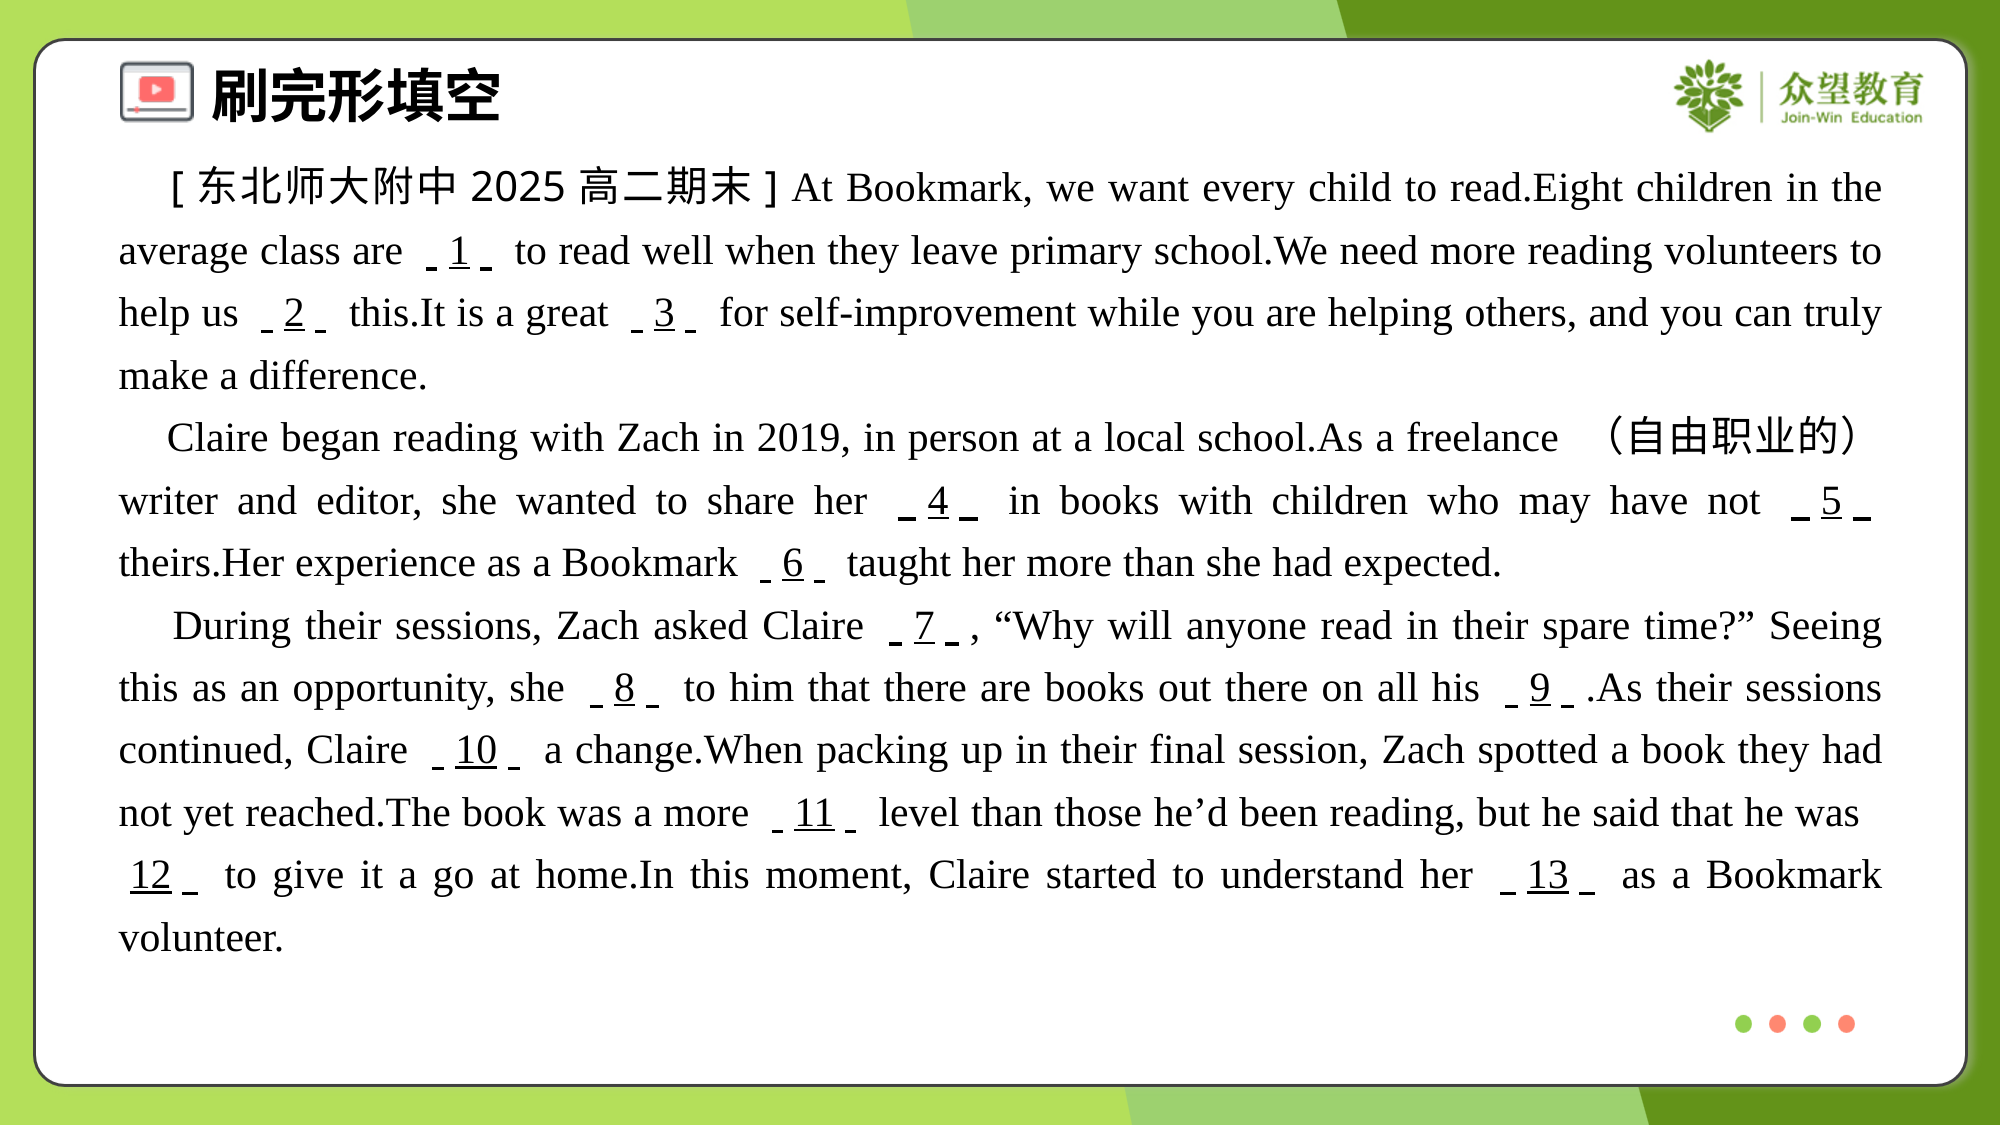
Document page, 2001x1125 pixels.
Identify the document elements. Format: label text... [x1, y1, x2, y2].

text_box [东北师大附中2025高二期末] At Bookmark, we want every child to read.Eight children in the average class are . .1. . to read well when they leave primary school.We need more reading volunteers to help us . .2. . this.It is a great . .3. . for self-improvement while you are helping others, and you can truly make a difference. Claire began reading with Zach in 2019, in person at a local school.As a freelance （自由职业的） writer and editor, she wanted to share her . .4. . in books with children who may have not . .5. . theirs.Her experience as a Bookmark . .6. . taught her more than she had expected. During their sessions, Zach asked Claire . .7. ., “Why will anyone read in their spare time?” Seeing this as an opportunity, she . .8. . to him that there are books out there on all his . .9. ..As their sessions continued, Claire . .10. . a change.When packing up in their final session, Zach spotted a book they had not yet reached.The book was a more . .11. . level than those he’d been reading, but he said that he was . .12. . to give it a go at home.In this moment, Claire started to understand her . .13. . as a Bookmark volunteer. [118, 147, 1883, 961]
picture [0, 0, 2000, 1125]
